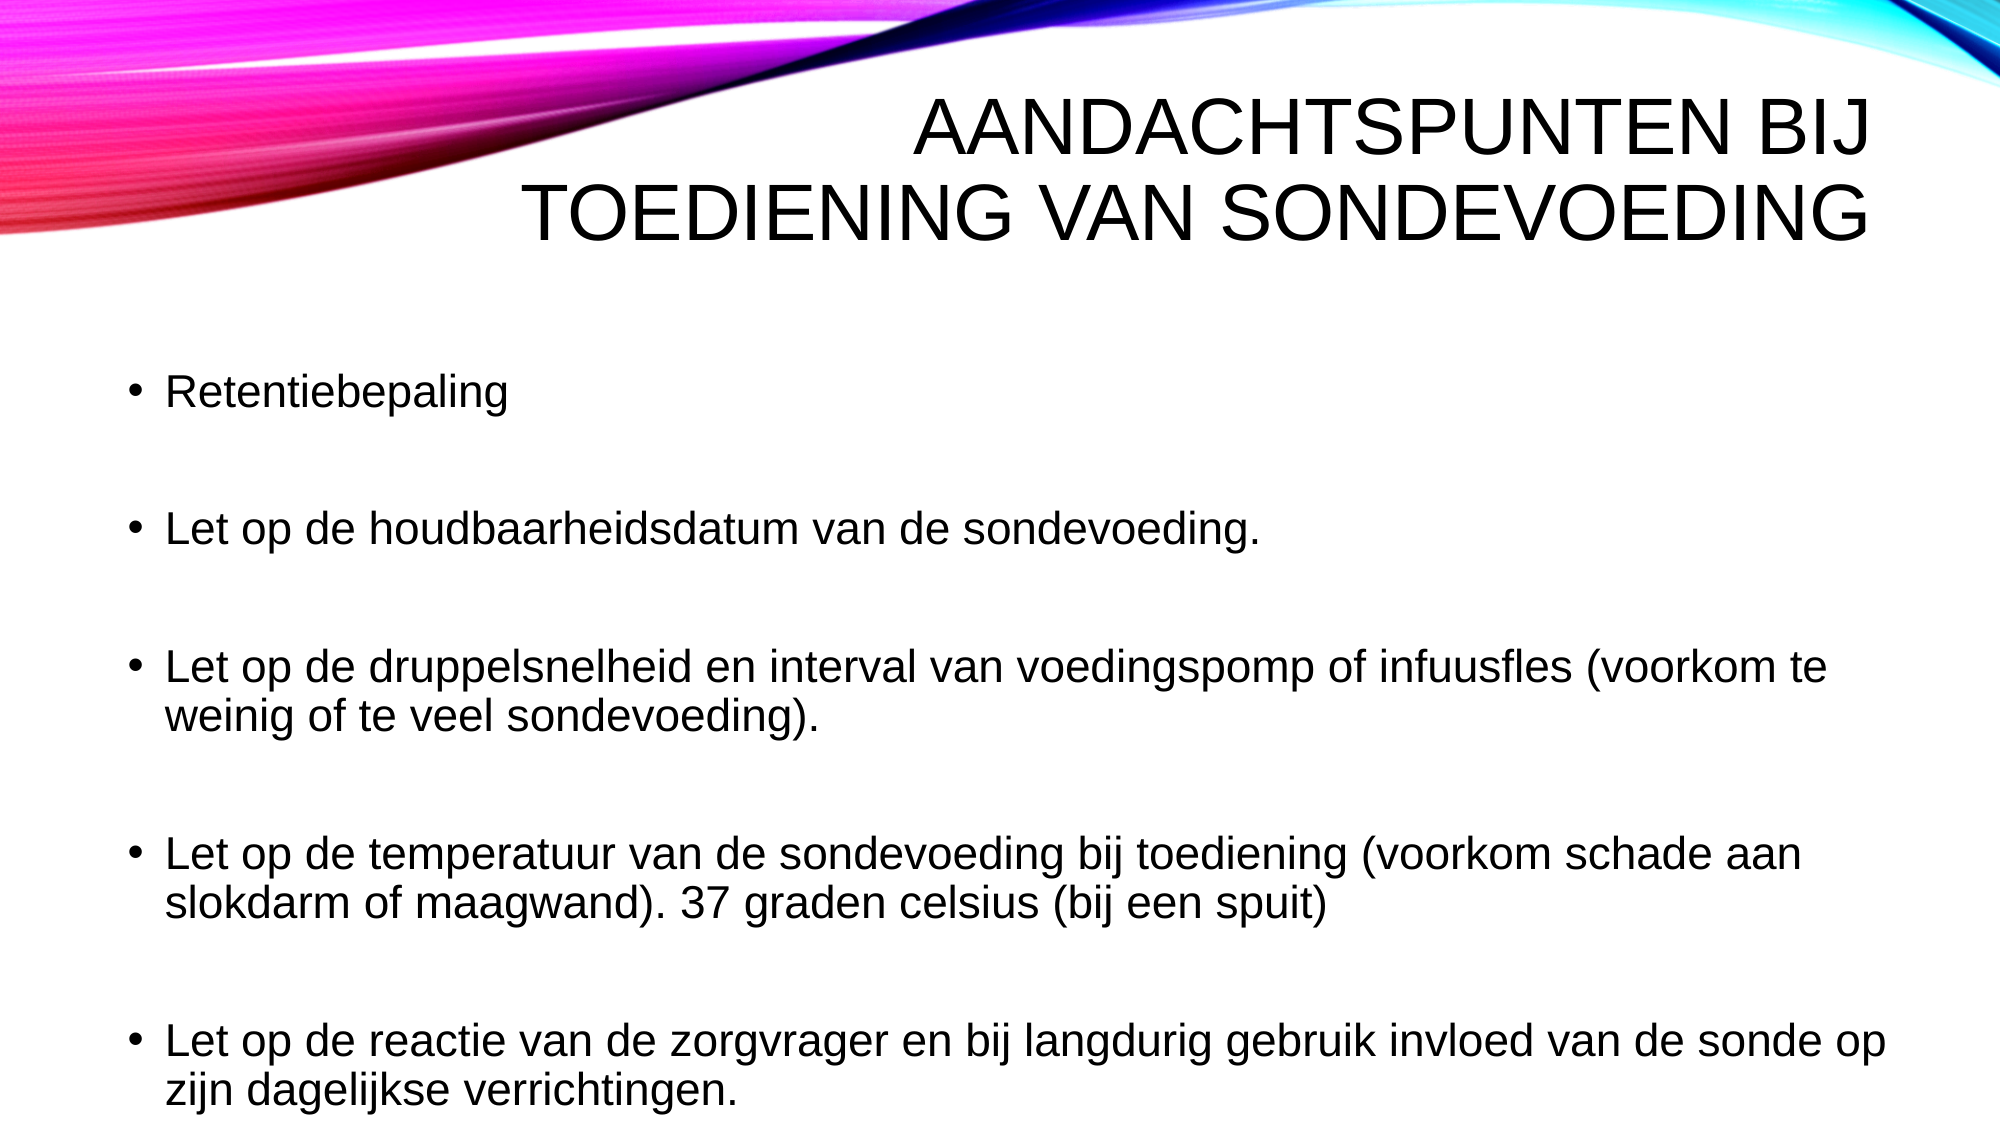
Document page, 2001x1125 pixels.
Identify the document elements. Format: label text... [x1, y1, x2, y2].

list Retentiebepaling Let op de houdbaarheidsdatum van de sondevoeding. Let op de druppelsnelheid en interval van voedingspomp of infuusfles (voorkom te weinig of te veel sondevoeding). Let op de temperatuur van de sondevoeding bij toediening (voorkom schade aan slokdarm of maagwand). 37 graden celsius (bij een spuit) Let op de reactie van de zorgvrager en bij langdurig gebruik invloed van de sonde op zijn dagelijkse verrichtingen. [112, 360, 1961, 1125]
picture [1910, 0, 2000, 45]
title Aandachtspunten bij toediening van sondevoeding [474, 65, 1888, 278]
picture [1890, 0, 2000, 75]
picture [0, 0, 2000, 237]
